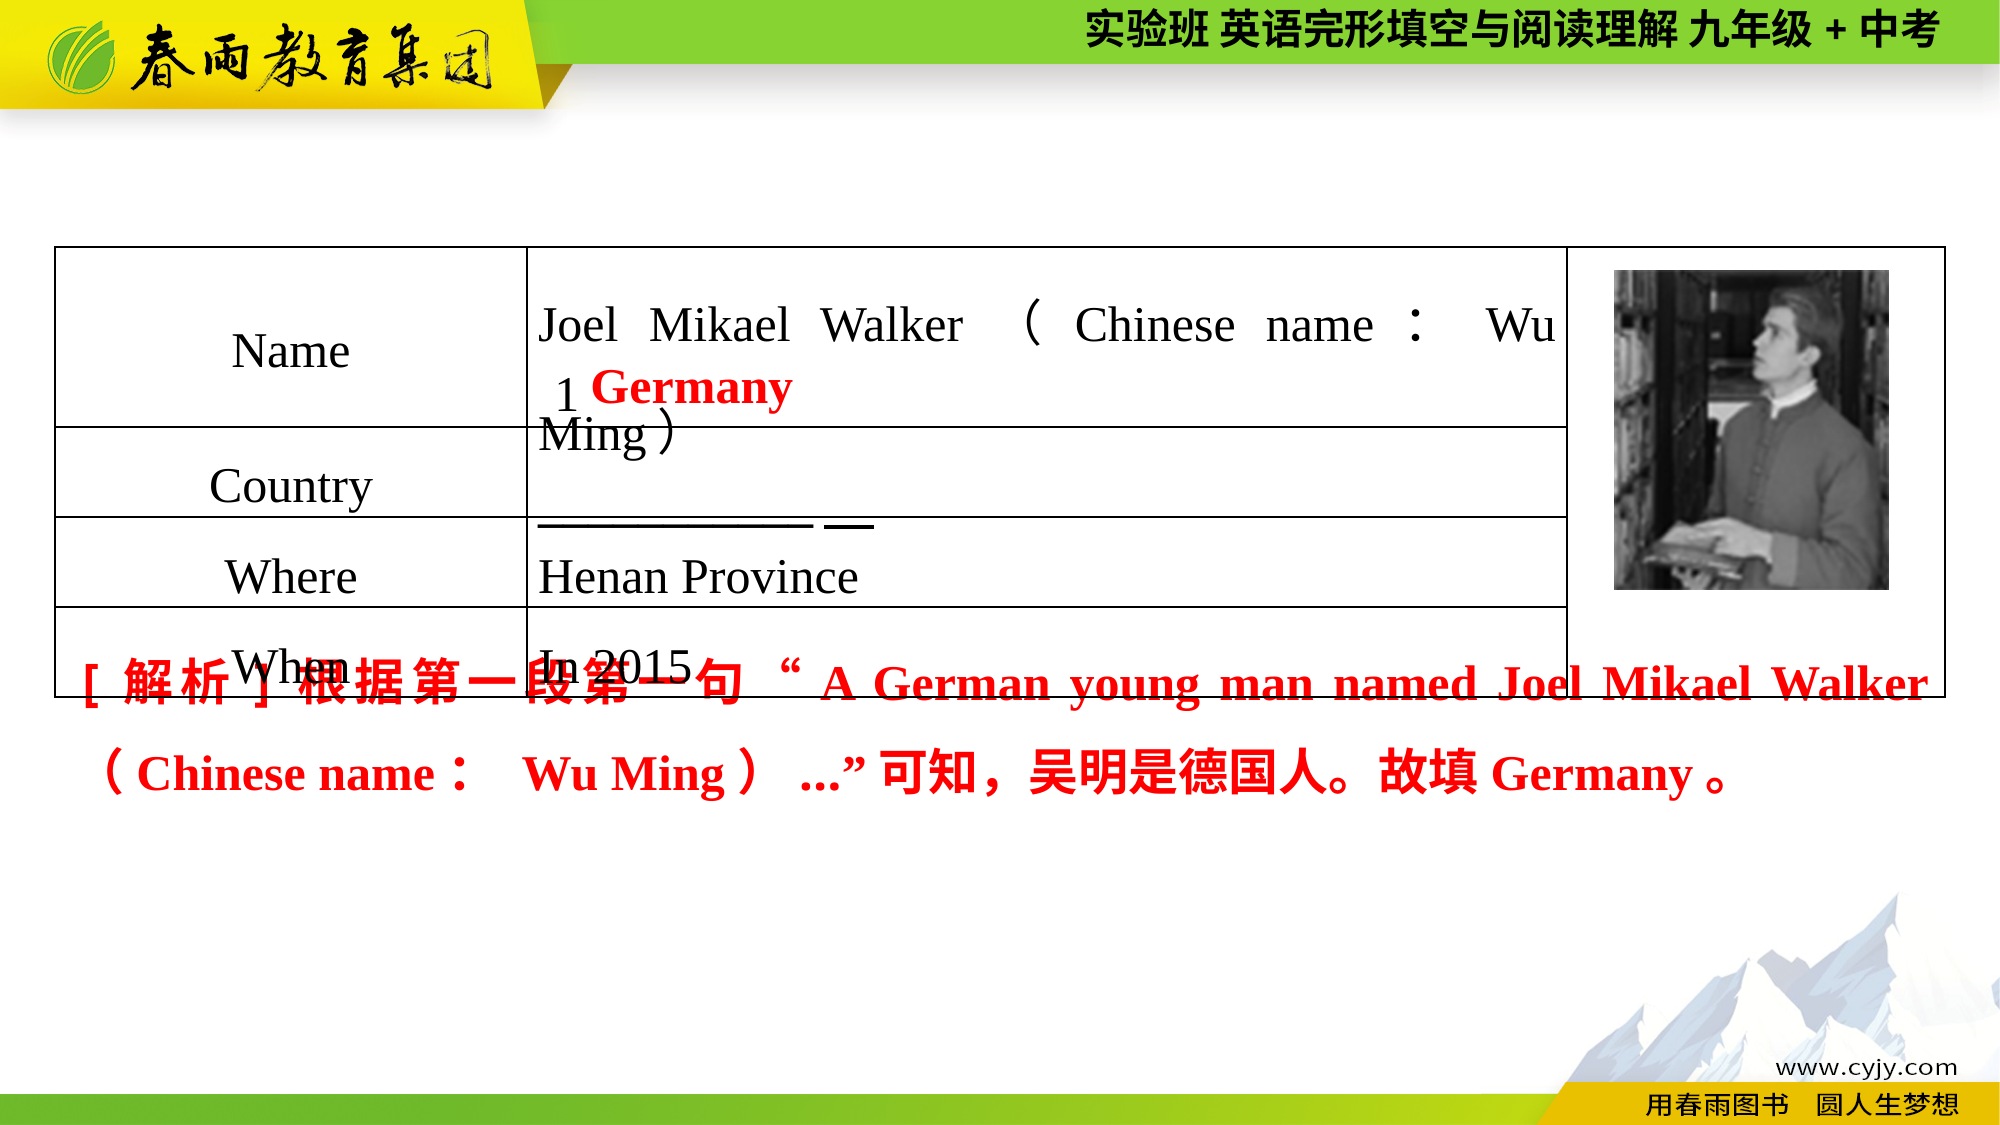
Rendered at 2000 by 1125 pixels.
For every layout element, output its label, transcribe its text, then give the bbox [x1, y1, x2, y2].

table_cell When [56, 608, 526, 696]
text_box Germany [575, 346, 809, 421]
table_cell In 2015 [528, 608, 1566, 696]
text_box 1 [539, 354, 595, 429]
table_cell ___________ [528, 428, 1566, 516]
table_header Name [56, 248, 526, 426]
picture [0, 0, 2000, 1125]
table_header [1568, 248, 1944, 696]
table_cell Country [56, 428, 526, 516]
table_cell Where [56, 518, 526, 606]
table_header Joel Mikael Walker（Chinese name：Wu Ming） [528, 248, 1566, 426]
table_cell Henan Province [528, 518, 1566, 606]
text_box [解析]根据第一段第一句“A German young man named Joel Mikael Walker （Chinese name： Wu Ming）...”可知，吴明是德国人。故填Germany。 [59, 698, 1944, 809]
